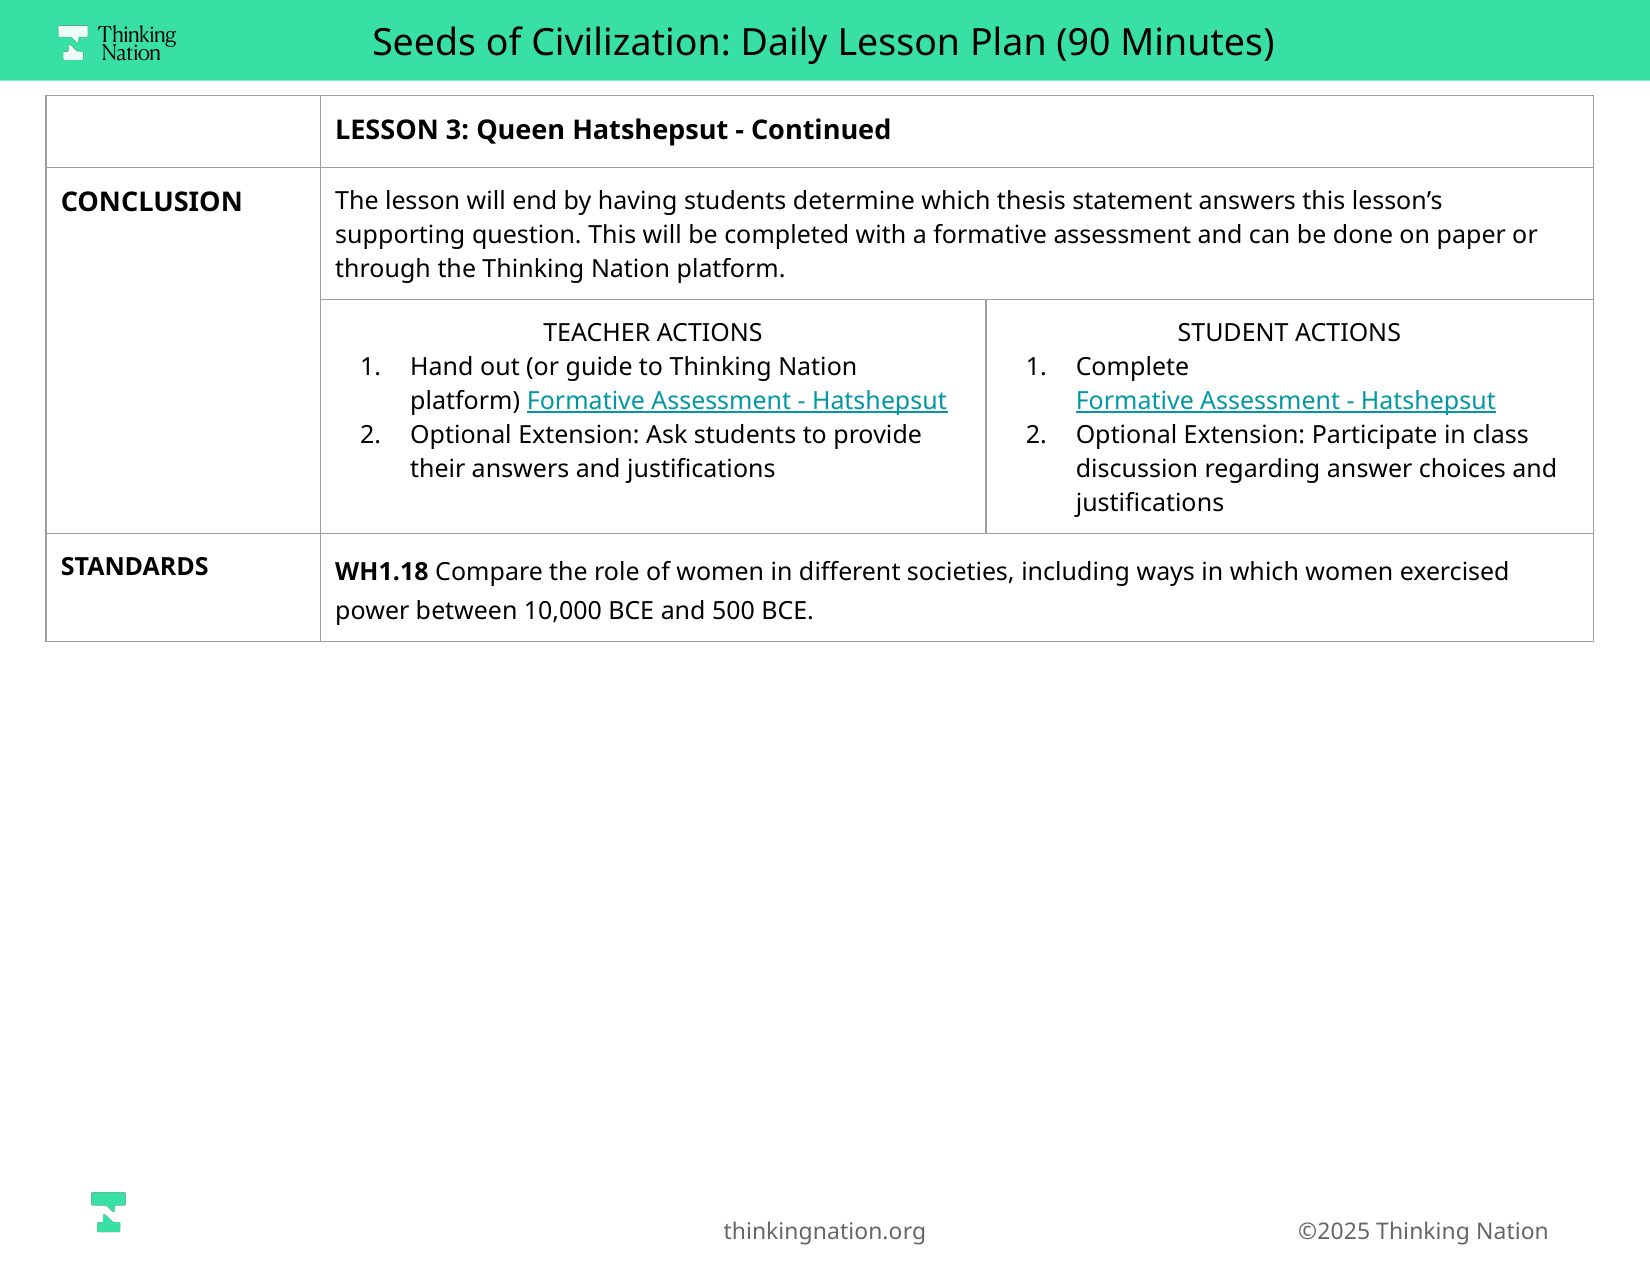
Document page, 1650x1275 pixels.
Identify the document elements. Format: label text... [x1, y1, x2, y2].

picture [80, 1184, 136, 1240]
picture [45, 14, 180, 85]
text_box ©2025 Thinking Nation [1174, 1200, 1566, 1240]
table_cell STUDENT ACTIONS Complete Formative Assessment - Hatshepsut Optional Extension: Participate in class discussion regarding answer choices and justifications [987, 300, 1593, 533]
text_box thinkingnation.org [629, 1200, 1021, 1240]
table_header LESSON 3: Queen Hatshepsut - Continued [321, 96, 1593, 167]
table_cell The lesson will end by having students determine which thesis statement answers this lesson’s supporting question. This will be completed with a formative assessment and can be done on paper or through the Thinking Nation platform. [321, 168, 1593, 299]
table_cell TEACHER ACTIONS Hand out (or guide to Thinking Nation platform) Formative Assessment - Hatshepsut Optional Extension: Ask students to provide their answers and justifications [321, 300, 985, 533]
text_box Seeds of Civilization: Daily Lesson Plan (90 Minutes) [0, 0, 1650, 81]
table_cell STANDARDS [47, 534, 320, 641]
table_header [47, 96, 320, 167]
table_cell WH1.18 Compare the role of women in different societies, including ways in which women exercised power between 10,000 BCE and 500 BCE. [321, 534, 1593, 641]
table_cell CONCLUSION [47, 168, 320, 533]
